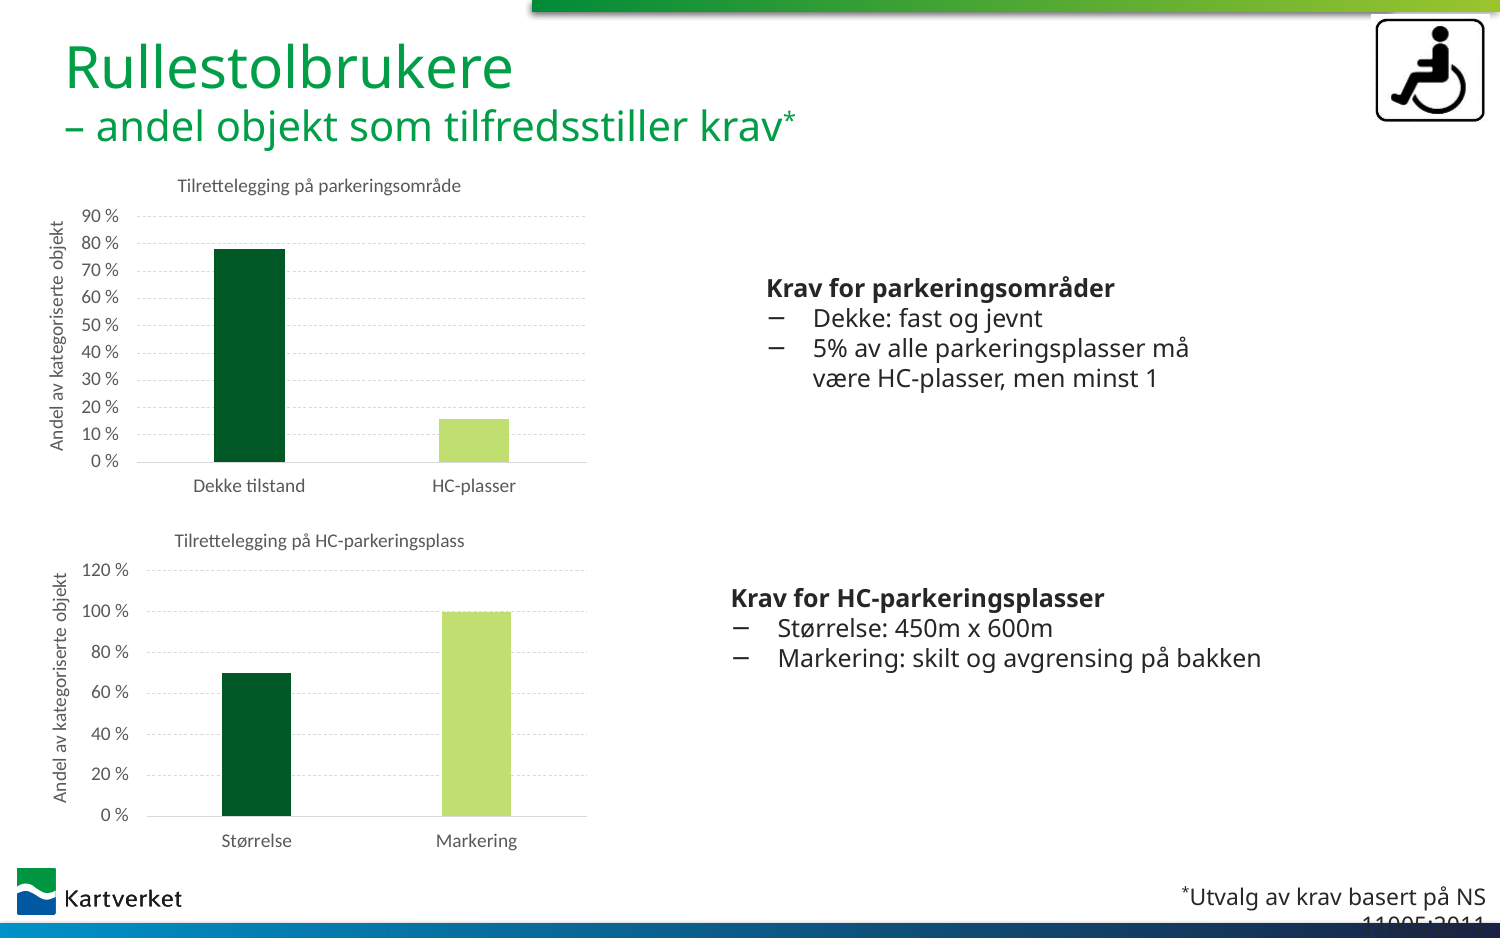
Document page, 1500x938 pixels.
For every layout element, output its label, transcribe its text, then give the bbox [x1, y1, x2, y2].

text_box Rullestolbrukere – andel objekt som tilfredsstiller krav* [49, 23, 1431, 158]
picture [1371, 13, 1491, 127]
picture [41, 520, 598, 859]
text_box Krav for HC-parkeringsplasser Størrelse: 450m x 600m Markering: skilt og avgrensing på bakken [715, 574, 1278, 680]
text_box *Utvalg av krav basert på NS 11005:2011 [1068, 873, 1500, 938]
picture [41, 166, 598, 505]
text_box Krav for parkeringsområder Dekke: fast og jevnt 5% av alle parkeringsplasser må være HC-plasser, men minst 1 [751, 264, 1232, 400]
